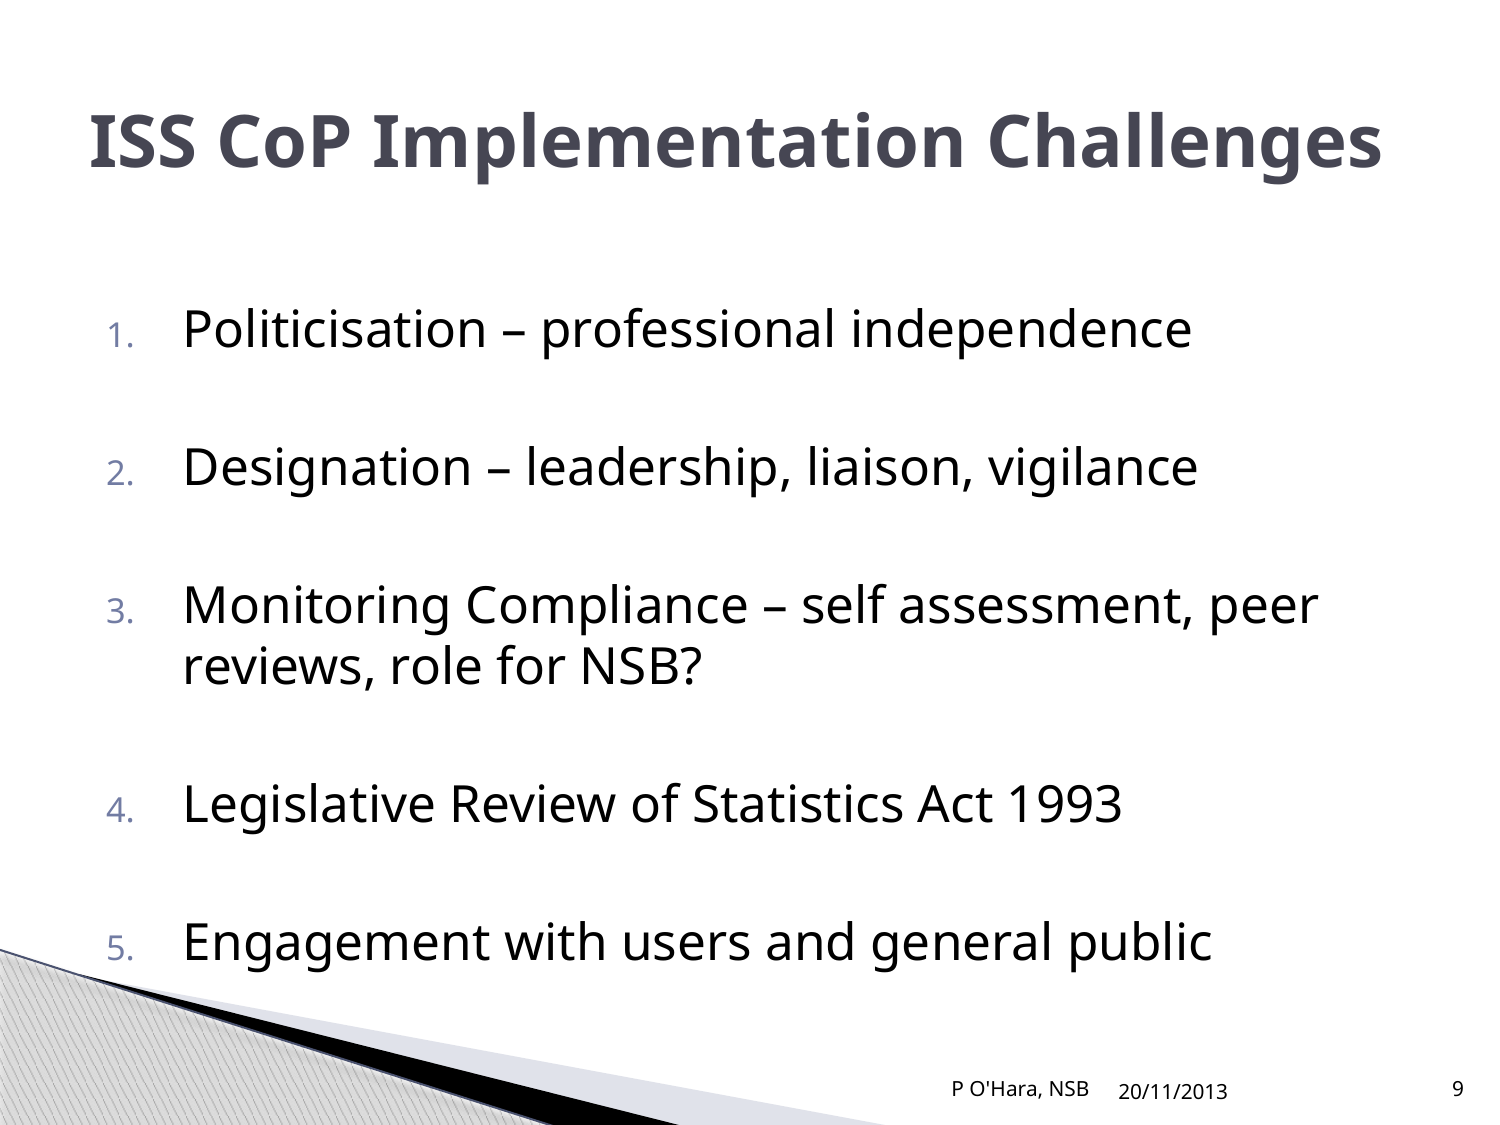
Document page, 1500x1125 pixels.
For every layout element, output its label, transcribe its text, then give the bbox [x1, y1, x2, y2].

title ISS CoP Implementation Challenges [75, 45, 1425, 233]
footer P O'Hara, NSB [718, 1051, 1105, 1112]
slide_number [1105, 1051, 1418, 1112]
list Politicisation – professional independence Designation – leadership, liaison, vigilance Monitoring Compliance – self assessment, peer reviews, role for NSB? Legislative Review of Statistics Act 1993 Engagement with users and general public [75, 233, 1425, 986]
slide_number 9 [1418, 1051, 1479, 1112]
